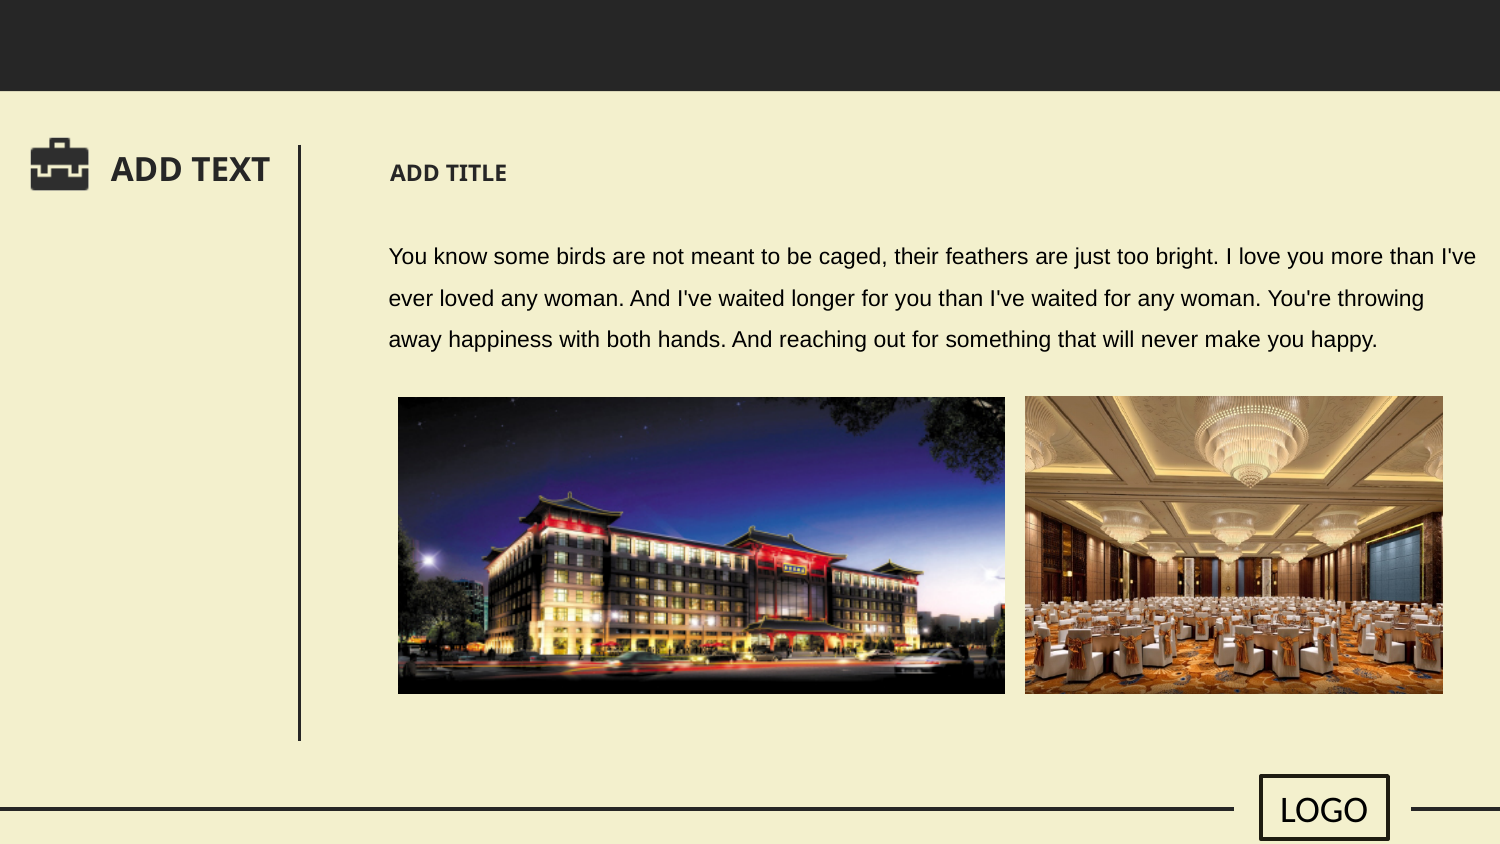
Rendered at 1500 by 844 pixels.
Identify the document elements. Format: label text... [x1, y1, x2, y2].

text_box LOGO [1265, 819, 1384, 838]
picture [19, 126, 101, 208]
picture [1025, 396, 1443, 694]
text_box [1259, 819, 1390, 841]
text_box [0, 0, 1500, 810]
picture [398, 396, 1006, 694]
